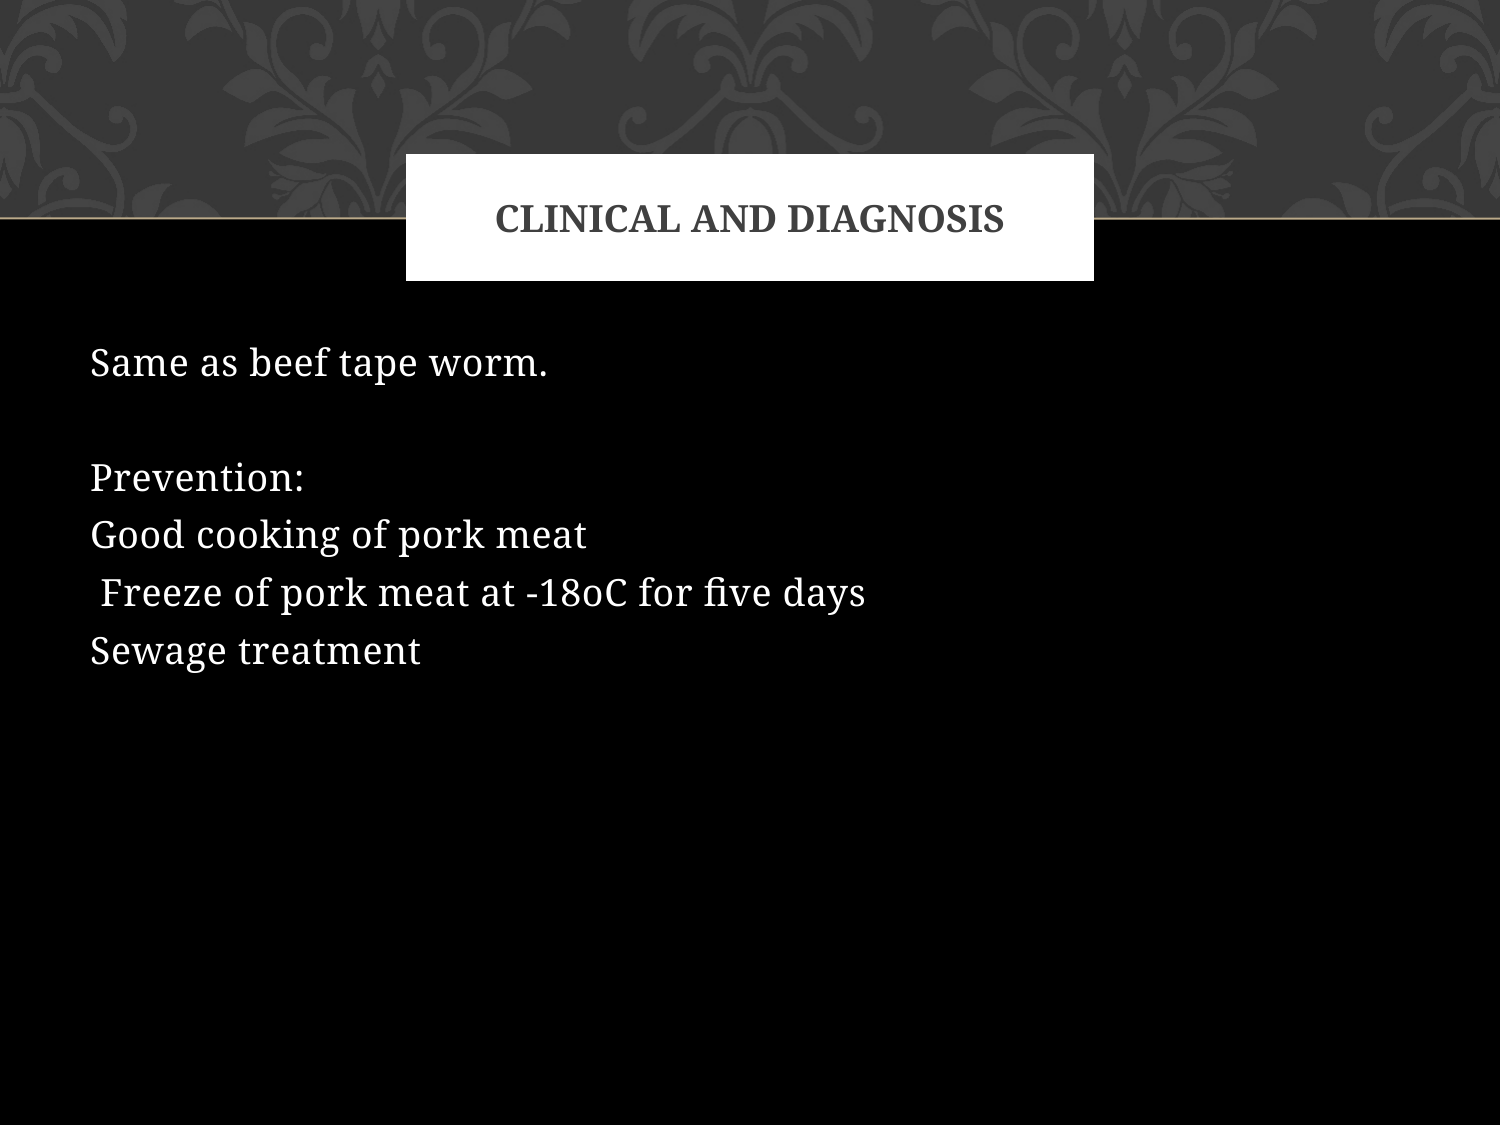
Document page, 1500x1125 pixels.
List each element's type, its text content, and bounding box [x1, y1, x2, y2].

title Clinical and diagnosis [406, 154, 1094, 281]
list Same as beef tape worm. Prevention: Good cooking of pork meat Freeze of pork meat at -18oC for five days Sewage treatment [75, 331, 1425, 1000]
